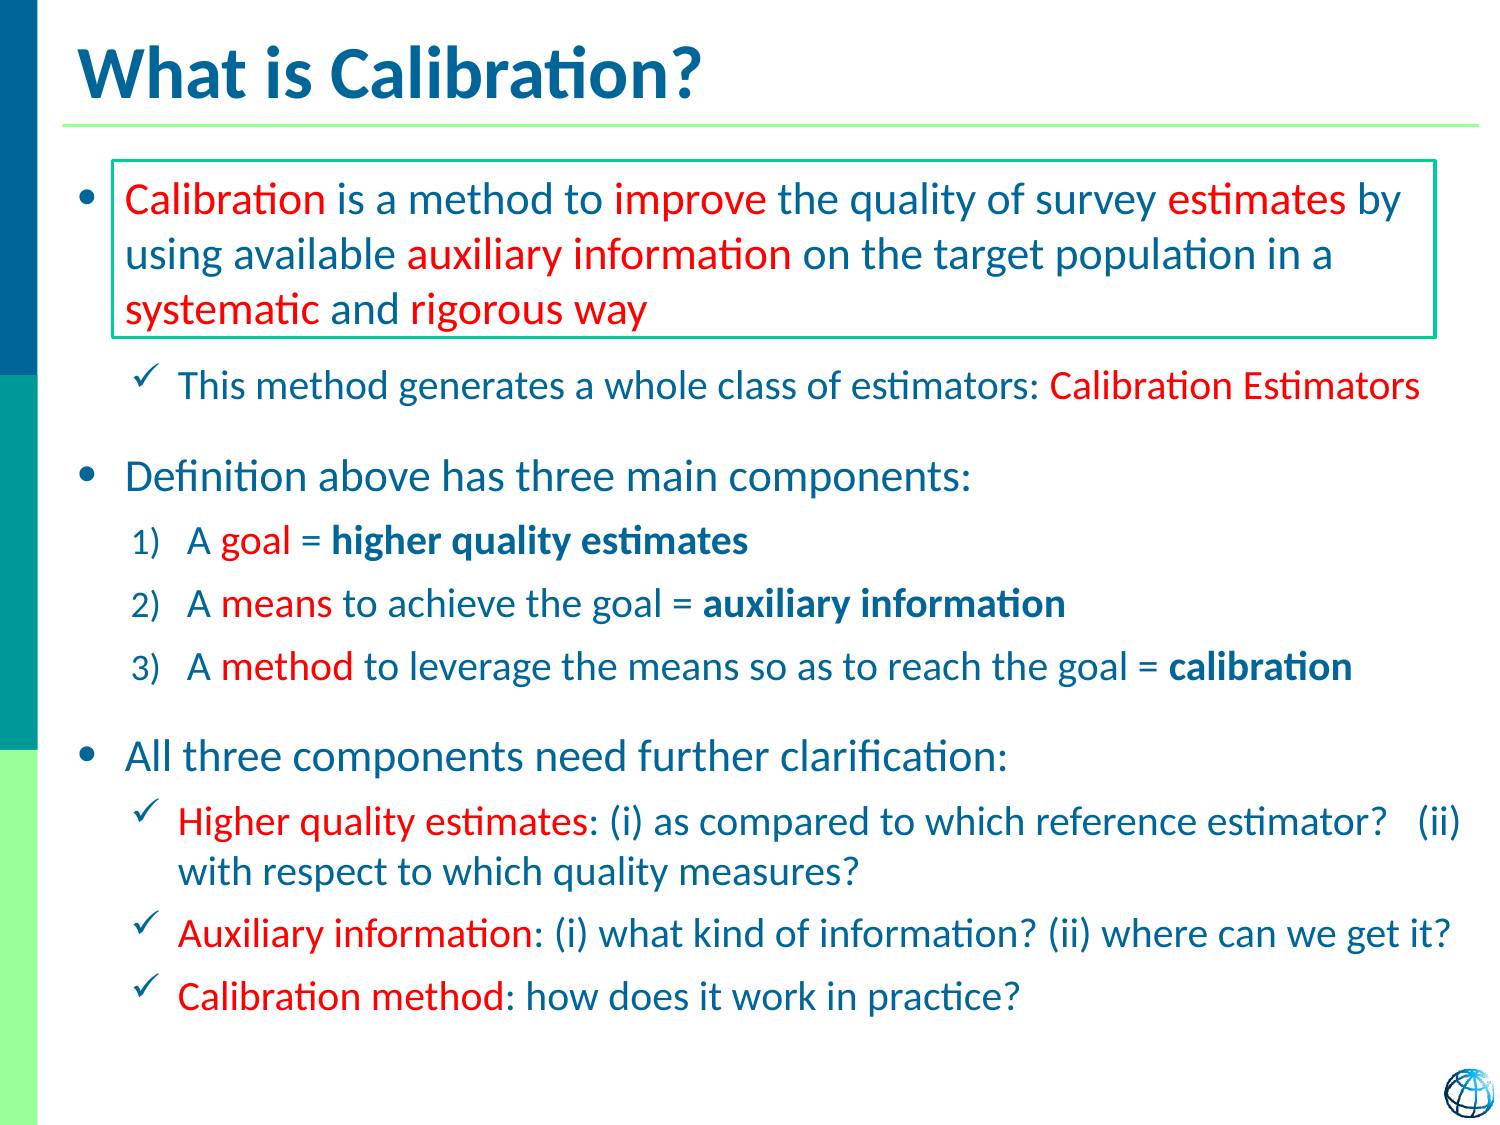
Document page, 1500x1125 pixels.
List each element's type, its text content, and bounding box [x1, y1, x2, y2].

picture [1460, 1078, 1468, 1084]
text_box [110, 159, 1437, 340]
picture [1468, 1068, 1495, 1106]
picture [1444, 1068, 1495, 1118]
title What is Calibration? [62, 19, 1480, 121]
list Calibration is a method to improve the quality of survey estimates by using available auxiliary information on the target population in a systematic and rigorous way This method generates a whole class of estimators: Calibration Estimators Definition above has three main components: A goal = higher quality estimates A means to achieve the goal = auxiliary information A method to leverage the means so as to reach the goal = calibration All three components need further clarification: Higher quality estimates: (i) as compared to which reference estimator? (ii) with respect to which quality measures? Auxiliary information: (i) what kind of information? (ii) where can we get it? Calibration method: how does it work in practice? [62, 160, 1480, 1047]
